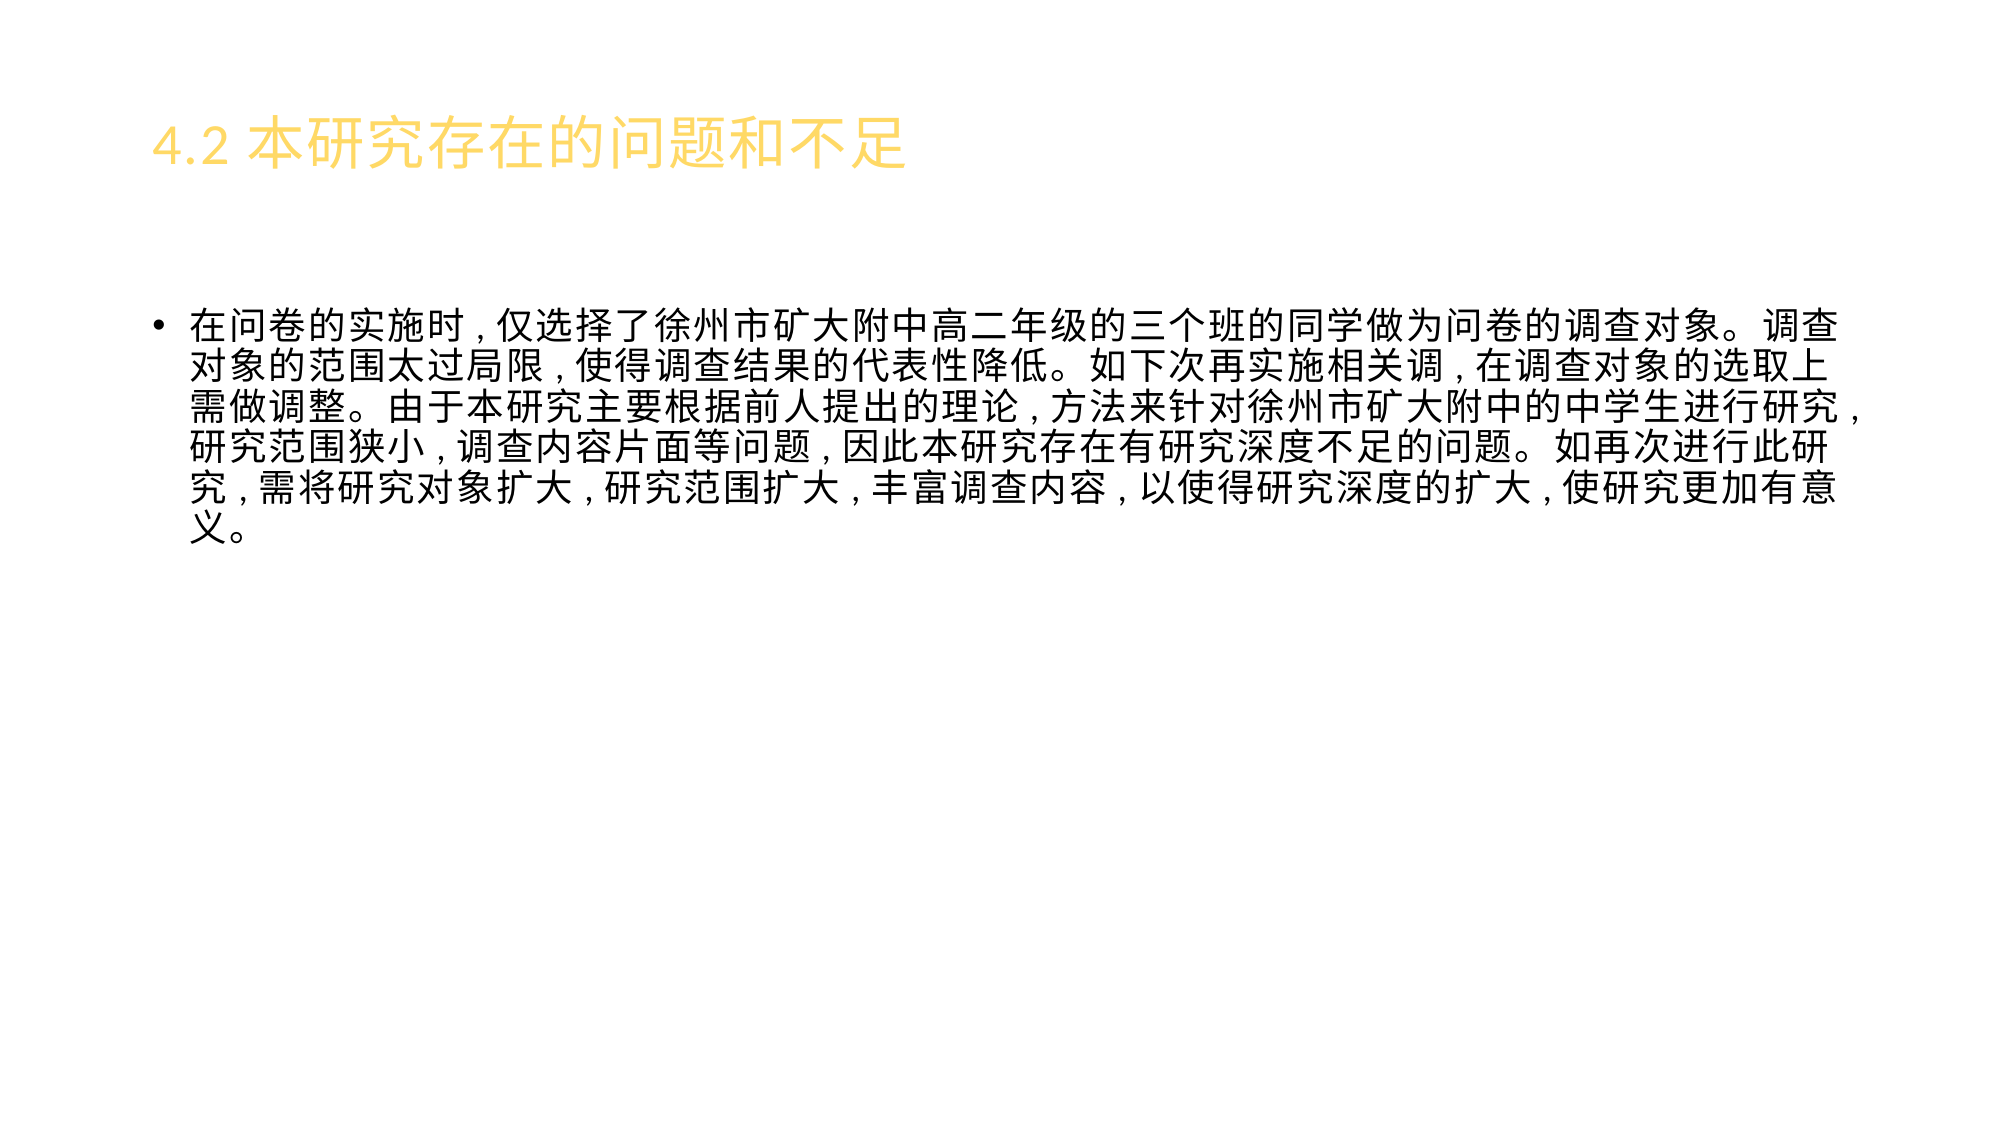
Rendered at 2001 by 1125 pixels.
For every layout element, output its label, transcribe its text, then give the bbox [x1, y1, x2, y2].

title 4.2本研究存在的问题和不足 [137, 59, 1863, 278]
list 在问卷的实施时,仅选择了徐州市矿大附中高二年级的三个班的同学做为问卷的调查对象。调查对象的范围太过局限,使得调查结果的代表性降低。如下次再实施相关调,在调查对象的选取上需做调整。由于本研究主要根据前人提出的理论,方法来针对徐州市矿大附中的中学生进行研究,研究范围狭小,调查内容片面等问题,因此本研究存在有研究深度不足的问题。如再次进行此研究,需将研究对象扩大,研究范围扩大,丰富调查内容,以使得研究深度的扩大,使研究更加有意义。 [137, 299, 1863, 1014]
